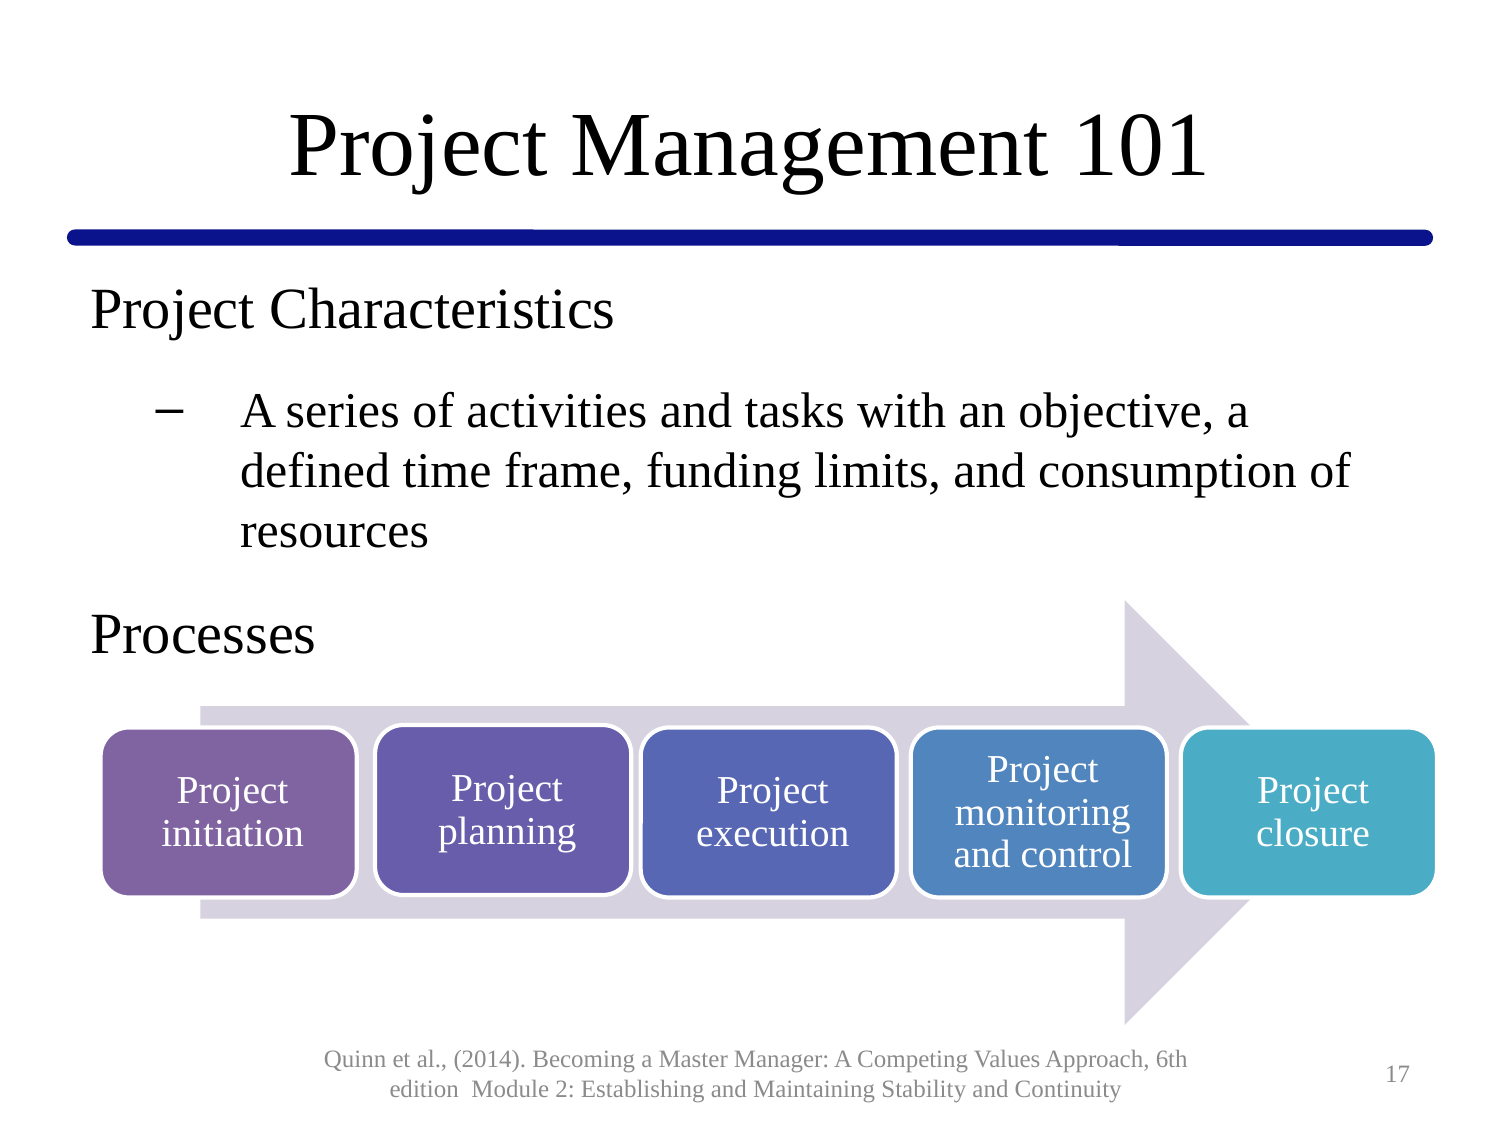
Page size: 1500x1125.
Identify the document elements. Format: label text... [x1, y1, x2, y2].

footer Quinn et al., (2014). Becoming a Master Manager: A Competing Values Approach, 6th edition Module 2: Establishing and Maintaining Stability and Continuity [287, 1042, 1074, 1103]
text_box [99, 599, 1438, 1026]
slide_number 17 [1074, 1042, 1425, 1103]
title Project Management 101 [75, 45, 1425, 233]
list Project Characteristics A series of activities and tasks with an objective, a defined time frame, funding limits, and consumption of resources Processes [75, 262, 1425, 1005]
